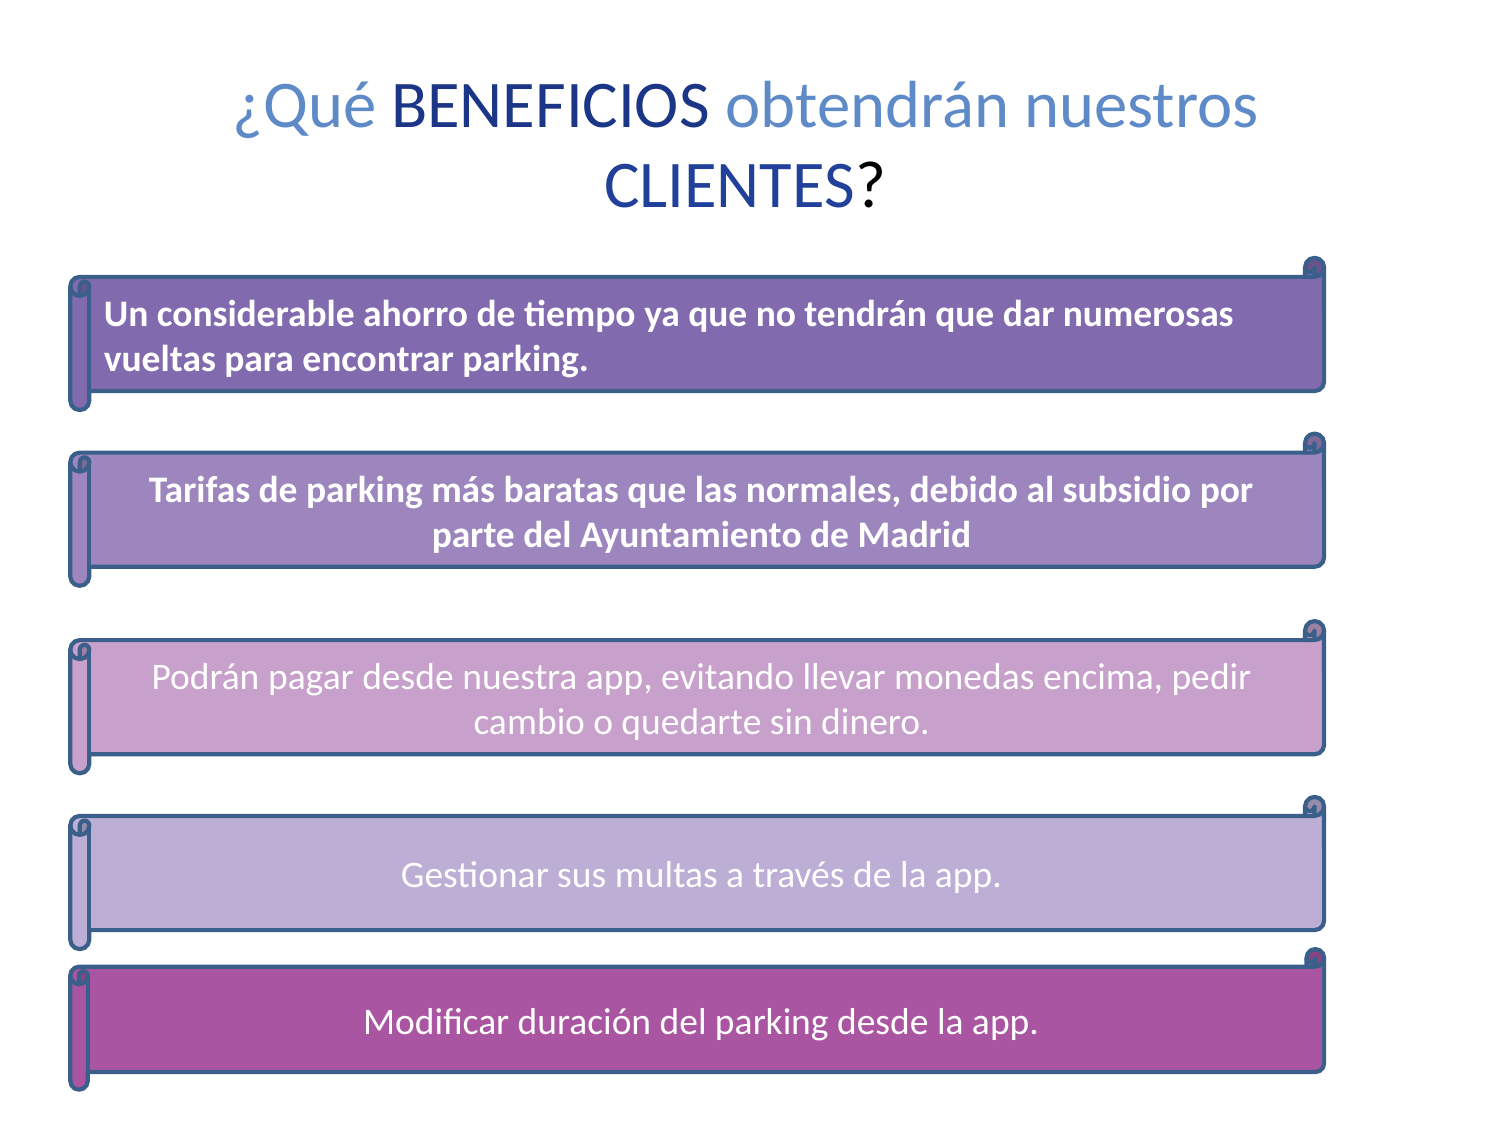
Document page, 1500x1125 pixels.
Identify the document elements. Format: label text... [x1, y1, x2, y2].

text_box Modificar duración del parking desde la app. [68, 947, 1327, 1092]
text_box Podrán pagar desde nuestra app, evitando llevar monedas encima, pedir cambio o quedarte sin dinero. [68, 619, 1327, 776]
text_box Gestionar sus multas a través de la app. [68, 794, 1327, 952]
text_box Tarifas de parking más baratas que las normales, debido al subsidio por parte del Ayuntamiento de Madrid [68, 431, 1327, 588]
text_box Un considerable ahorro de tiempo ya que no tendrán que dar numerosas vueltas para encontrar parking. [68, 255, 1327, 413]
text_box ¿Qué BENEFICIOS obtendrán nuestros CLIENTES? [70, 46, 1421, 235]
